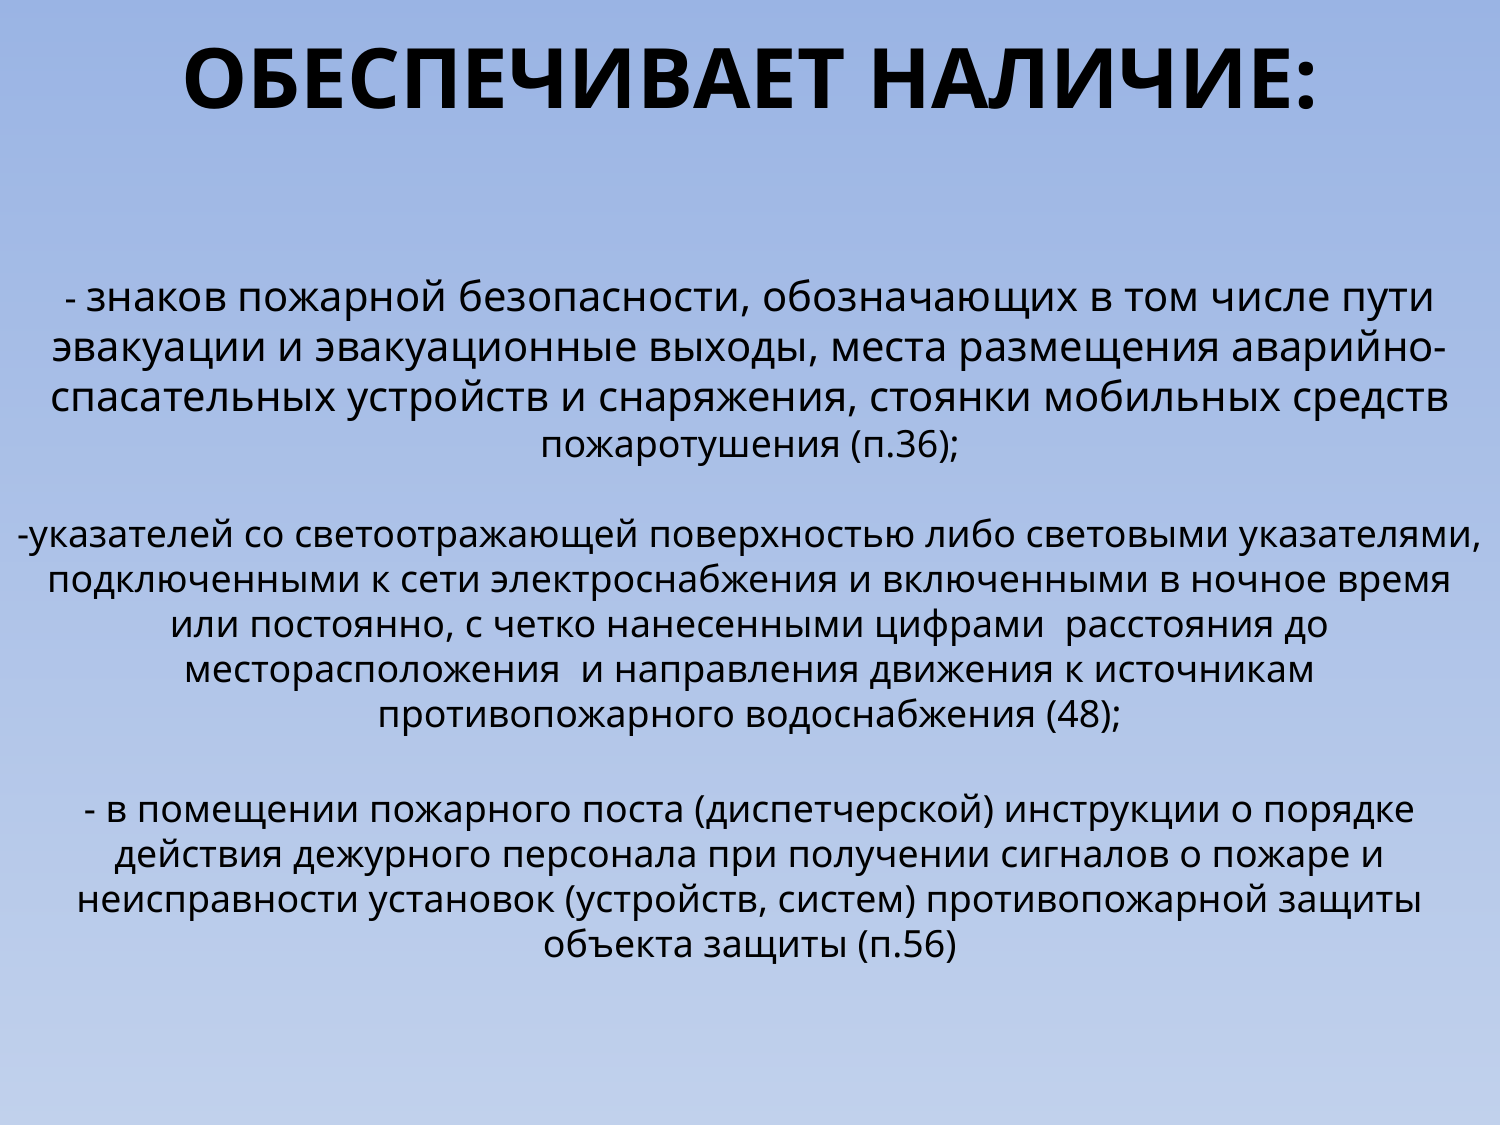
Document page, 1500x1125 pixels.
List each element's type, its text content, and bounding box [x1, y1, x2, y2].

title ОБЕСПЕЧИВАЕТ НАЛИЧИЕ: - знаков пожарной безопасности, обозначающих в том числе пути эвакуации и эвакуационные выходы, места размещения аварийно-спасательных устройств и снаряжения, стоянки мобильных средств пожаротушения (п.36); -указателей со светоотражающей поверхностью либо световыми указателями, подключенными к сети электроснабжения и включенными в ночное время или постоянно, с четко нанесенными цифрами расстояния до месторасположения и направления движения к источникам противопожарного водоснабжения (48); - в помещении пожарного поста (диспетчерской) инструкции о порядке действия дежурного персонала при получении сигналов о пожаре и неисправности установок (устройств, систем) противопожарной защиты объекта защиты (п.56) [0, 0, 1500, 1090]
